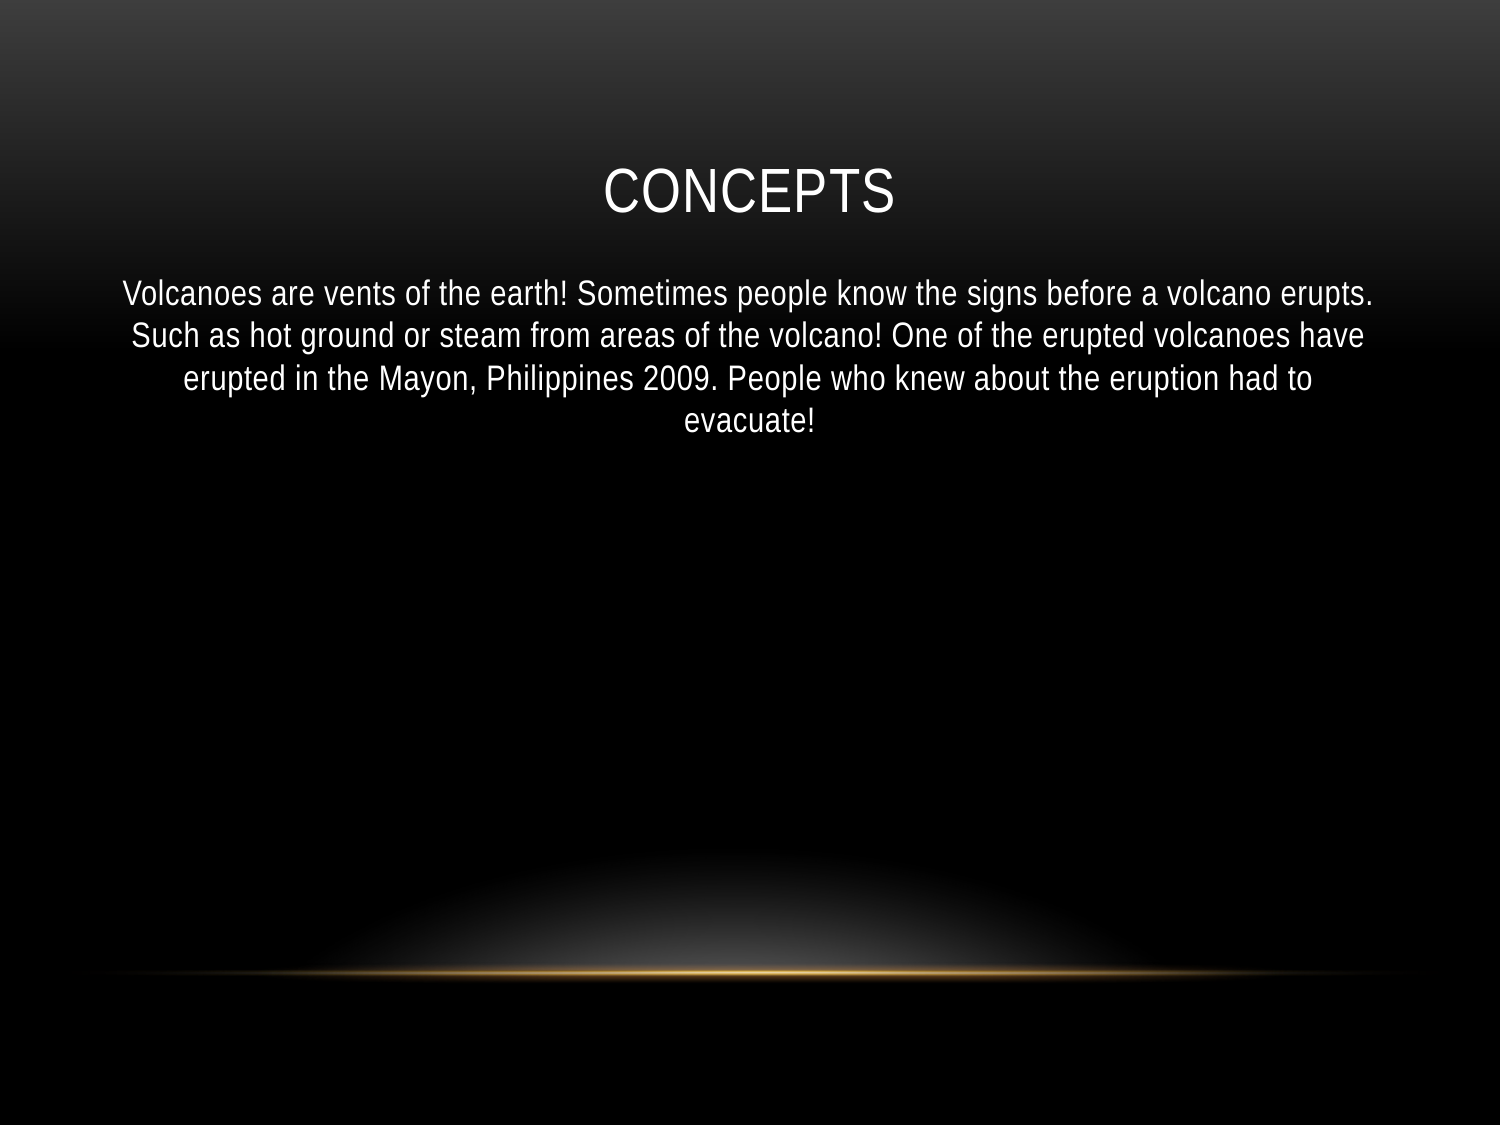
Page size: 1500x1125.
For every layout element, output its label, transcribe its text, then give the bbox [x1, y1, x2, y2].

list Volcanoes are vents of the earth! Sometimes people know the signs before a volcano erupts. Such as hot ground or steam from areas of the volcano! One of the erupted volcanoes have erupted in the Mayon, Philippines 2009. People who knew about the eruption had to evacuate! [99, 262, 1400, 938]
picture [0, 0, 1500, 1125]
title Concepts [99, 45, 1400, 233]
